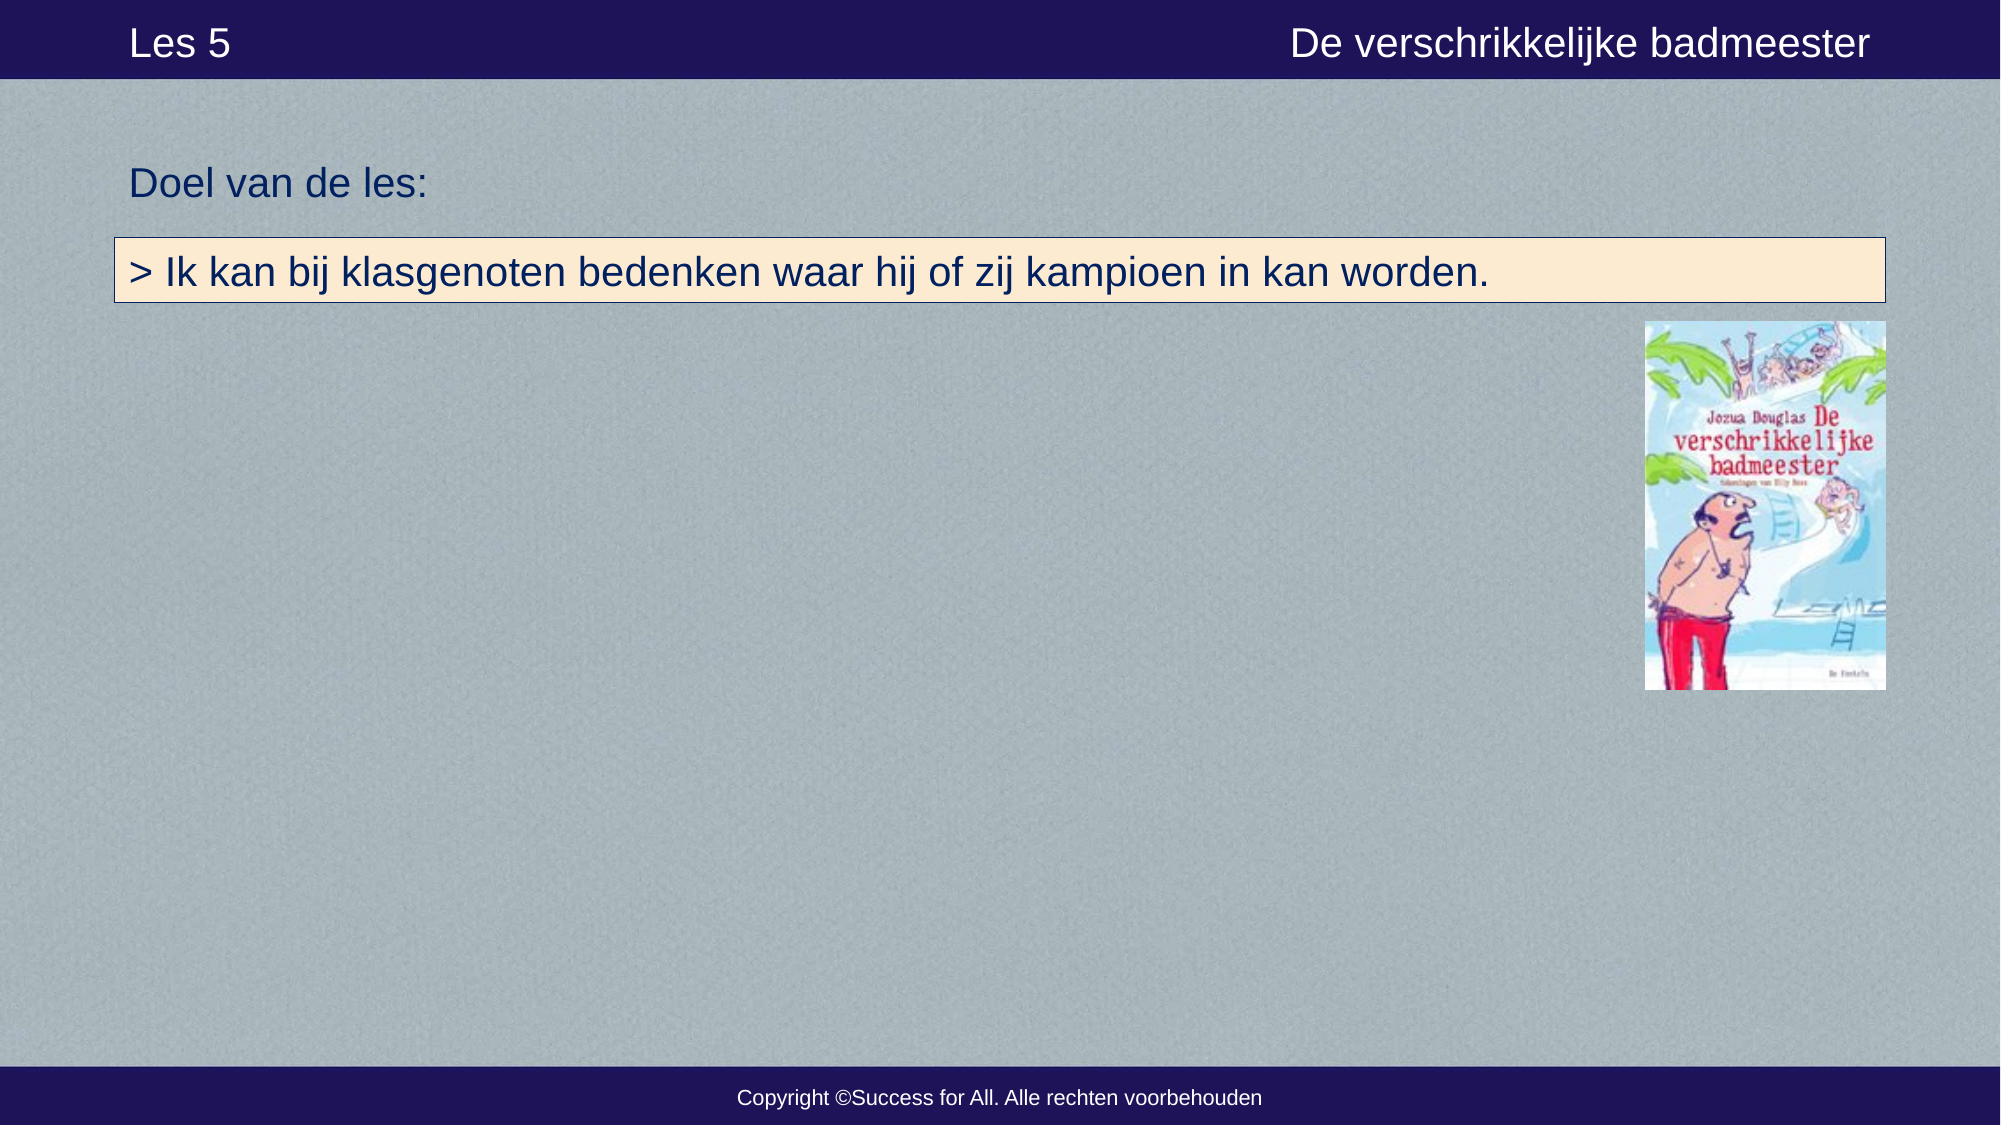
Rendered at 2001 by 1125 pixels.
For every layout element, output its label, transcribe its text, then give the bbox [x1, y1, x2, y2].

picture [0, 0, 2001, 1125]
text_box Doel van de les: [113, 148, 1635, 214]
text_box > Ik kan bij klasgenoten bedenken waar hij of zij kampioen in kan worden. [114, 237, 1886, 303]
text_box Copyright ©Success for All. Alle rechten voorbehouden [0, 1076, 2000, 1125]
text_box De verschrikkelijke badmeester [999, 8, 1886, 73]
text_box Les 5 [114, 8, 354, 73]
